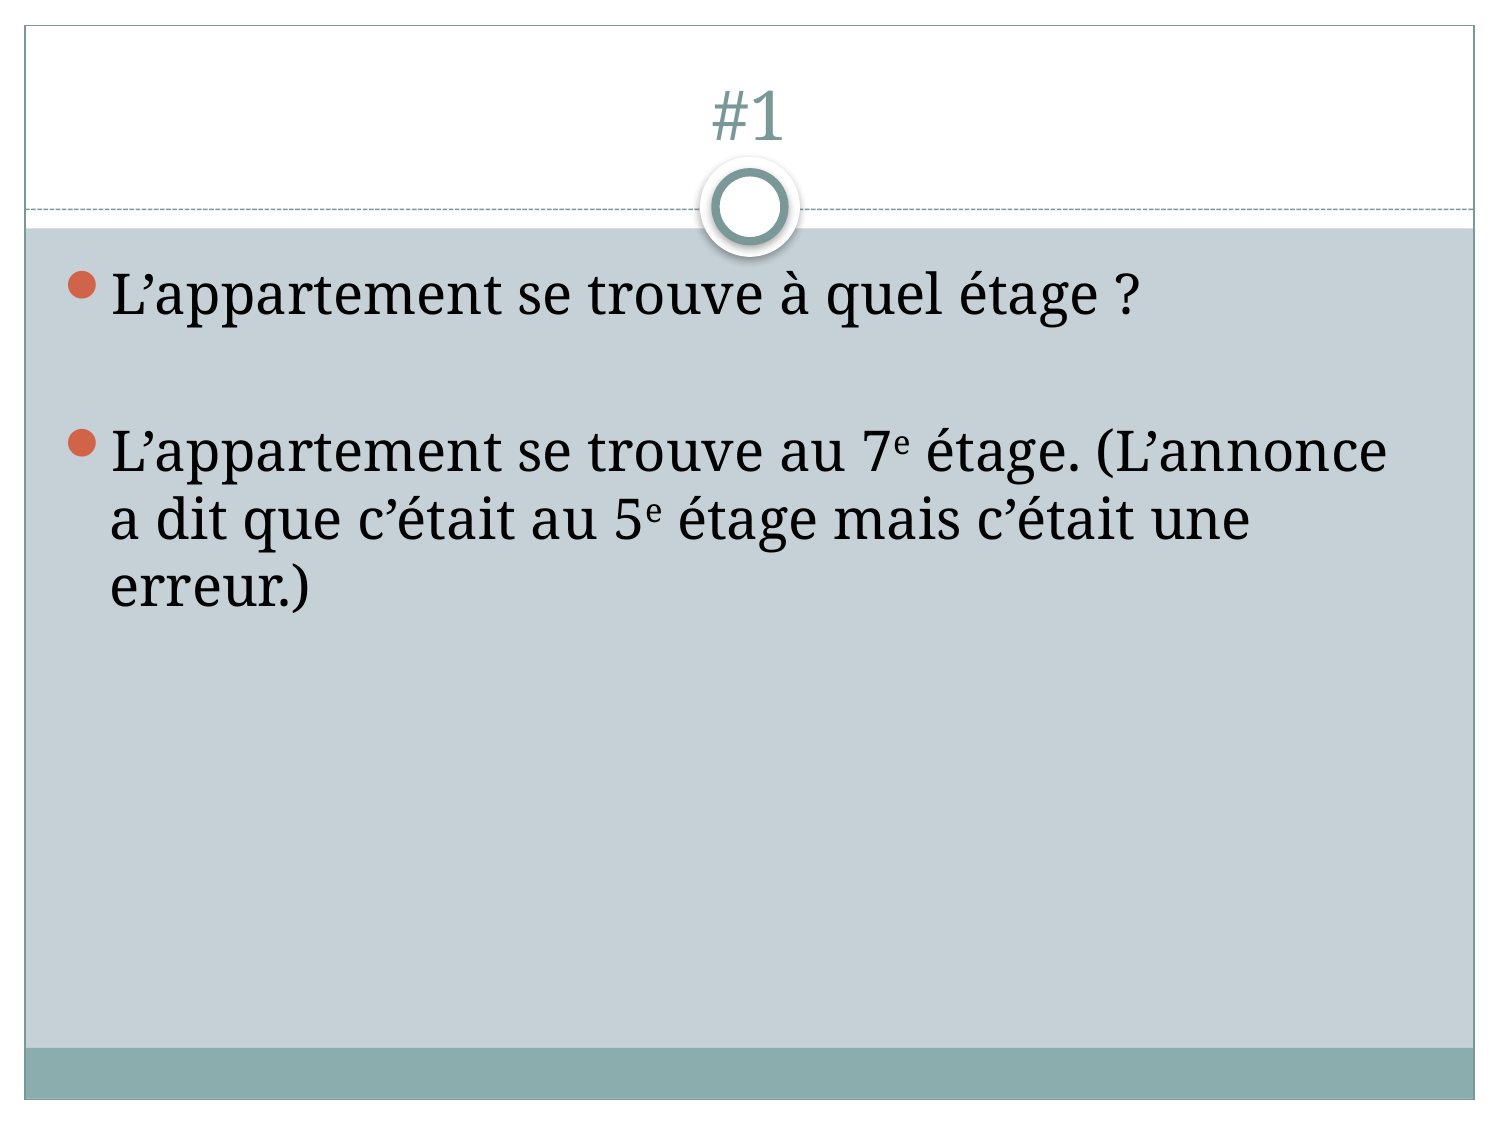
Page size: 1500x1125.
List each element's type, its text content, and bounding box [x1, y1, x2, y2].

title #1 [49, 37, 1450, 162]
list L’appartement se trouve à quel étage ? L’appartement se trouve au 7e étage. (L’annonce a dit que c’était au 5e étage mais c’était une erreur.) [49, 250, 1445, 1001]
